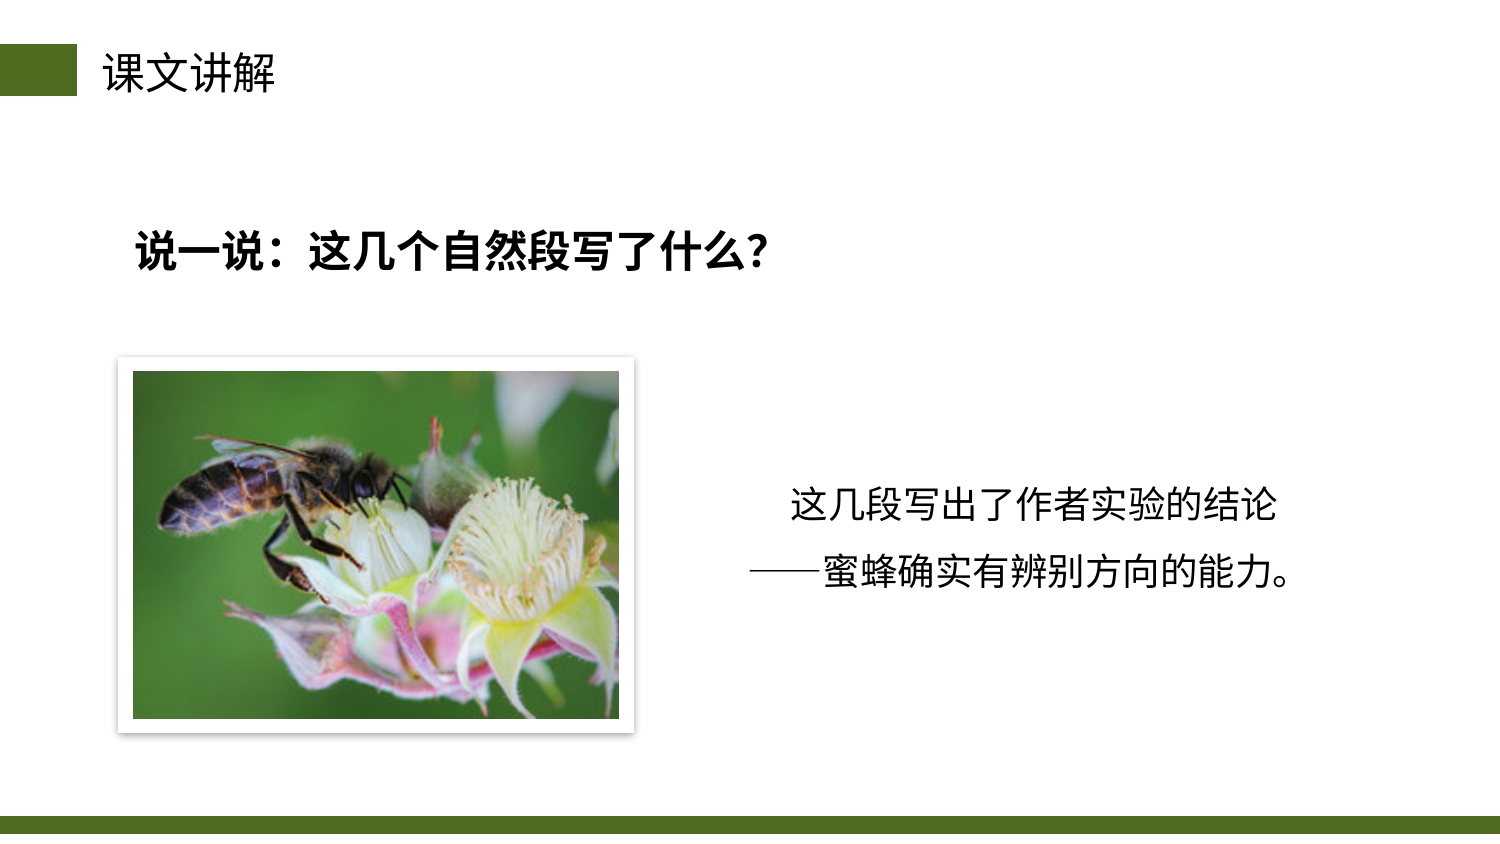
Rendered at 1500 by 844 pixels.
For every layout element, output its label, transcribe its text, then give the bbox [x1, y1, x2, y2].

text_box 这几段写出了作者实验的结论——蜜蜂确实有辨别方向的能力。 [736, 452, 1350, 599]
picture [132, 371, 620, 719]
text_box 说一说：这几个自然段写了什么？ [122, 217, 802, 282]
text_box 课文讲解 [90, 40, 368, 104]
